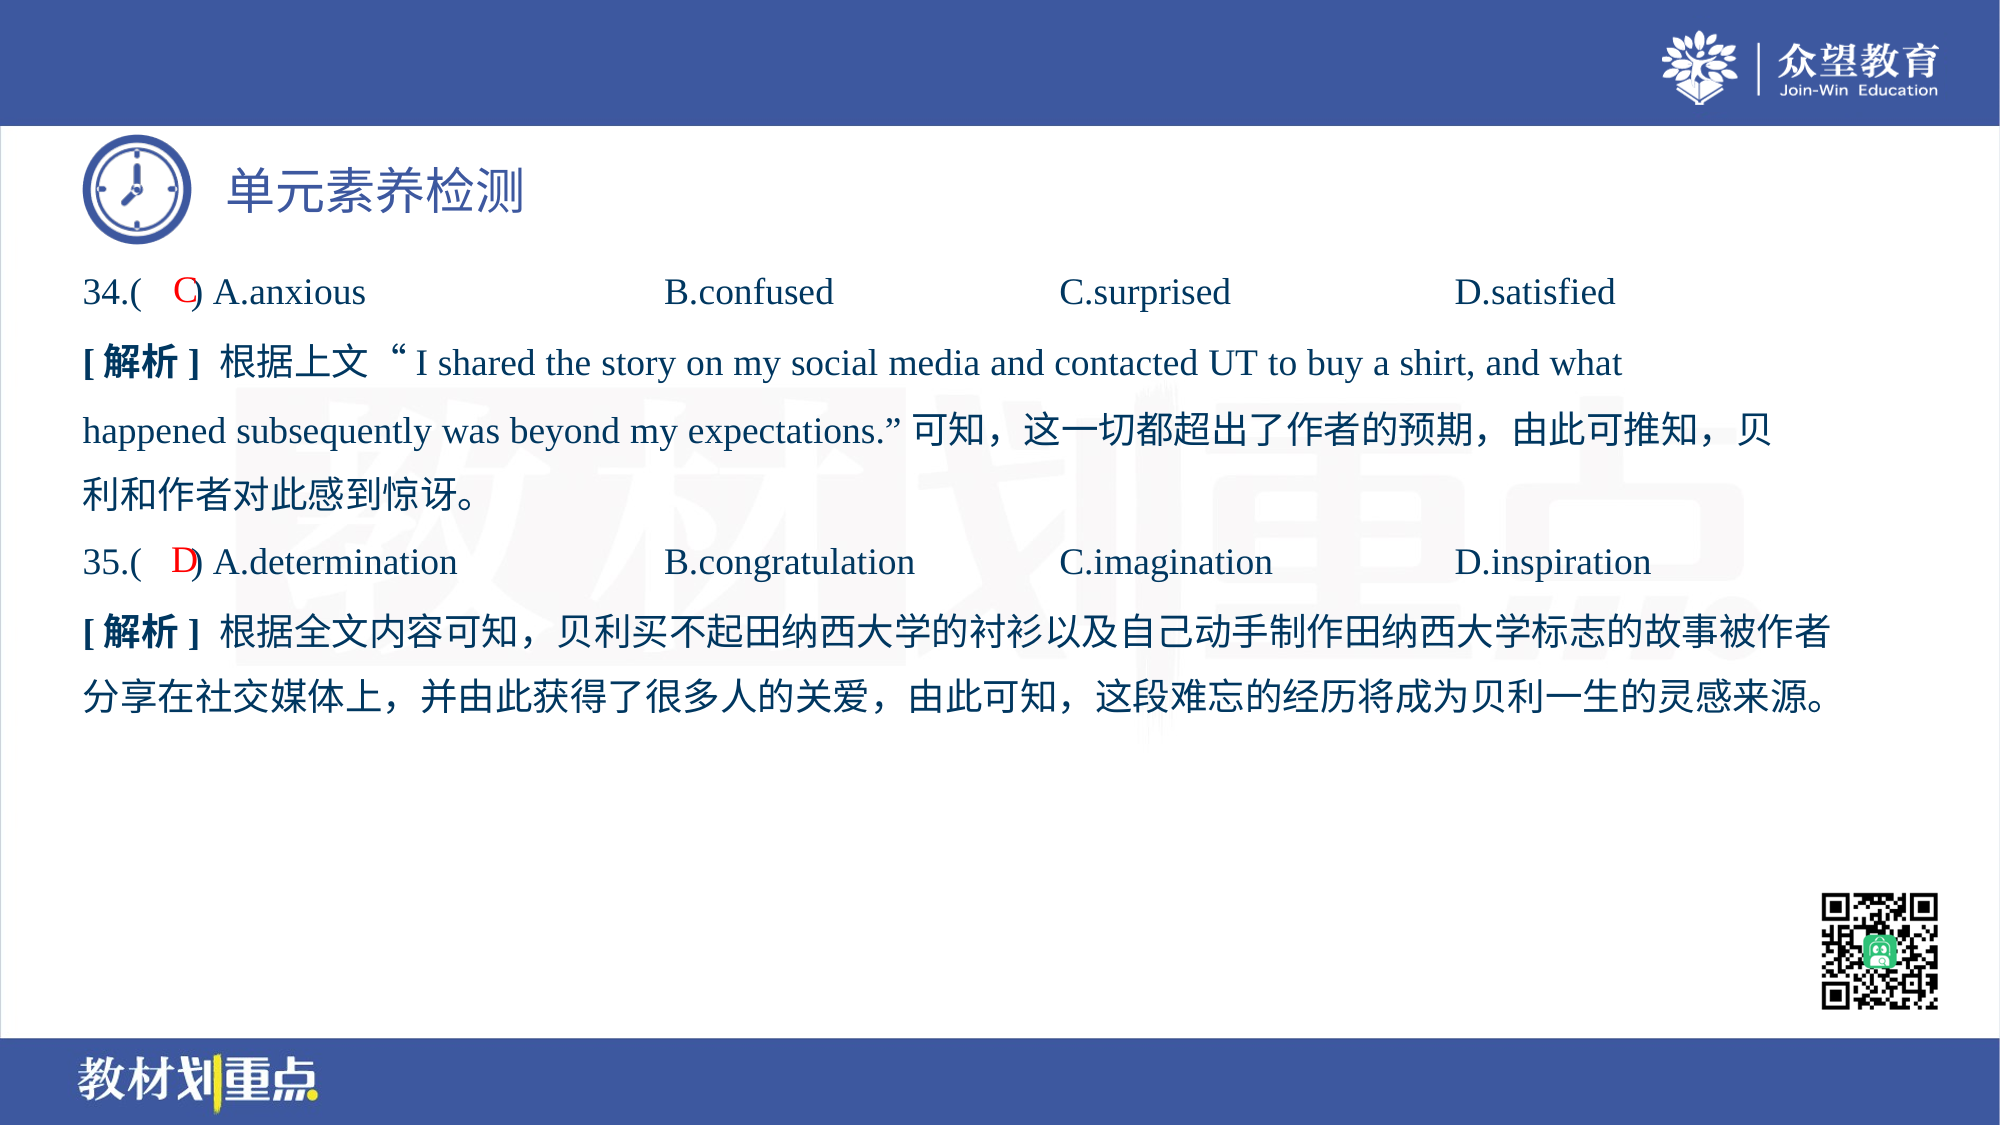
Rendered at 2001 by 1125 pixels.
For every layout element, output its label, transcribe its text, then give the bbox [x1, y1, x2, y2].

text_box C [159, 245, 212, 304]
text_box 35.( ) A.determination B.congratulation C.imagination D.inspiration [82, 517, 1817, 575]
text_box [解析] 根据上文“I shared the story on my social media and contacted UT to buy a shirt, and what happened subsequently was beyond my expectations.”可知，这一切都超出了作者的预期，由此可推知，贝 利和作者对此感到惊讶。 [82, 313, 1817, 510]
picture [0, 0, 2000, 1125]
text_box [解析] 根据全文内容可知，贝利买不起田纳西大学的衬衫以及自己动手制作田纳西大学标志的故事被作者 分享在社交媒体上，并由此获得了很多人的关爱，由此可知，这段难忘的经历将成为贝利一生的灵感来源。 [82, 584, 1817, 712]
text_box D [157, 514, 212, 574]
text_box 34.( ) A.anxious B.confused C.surprised D.satisfied [82, 247, 1817, 306]
